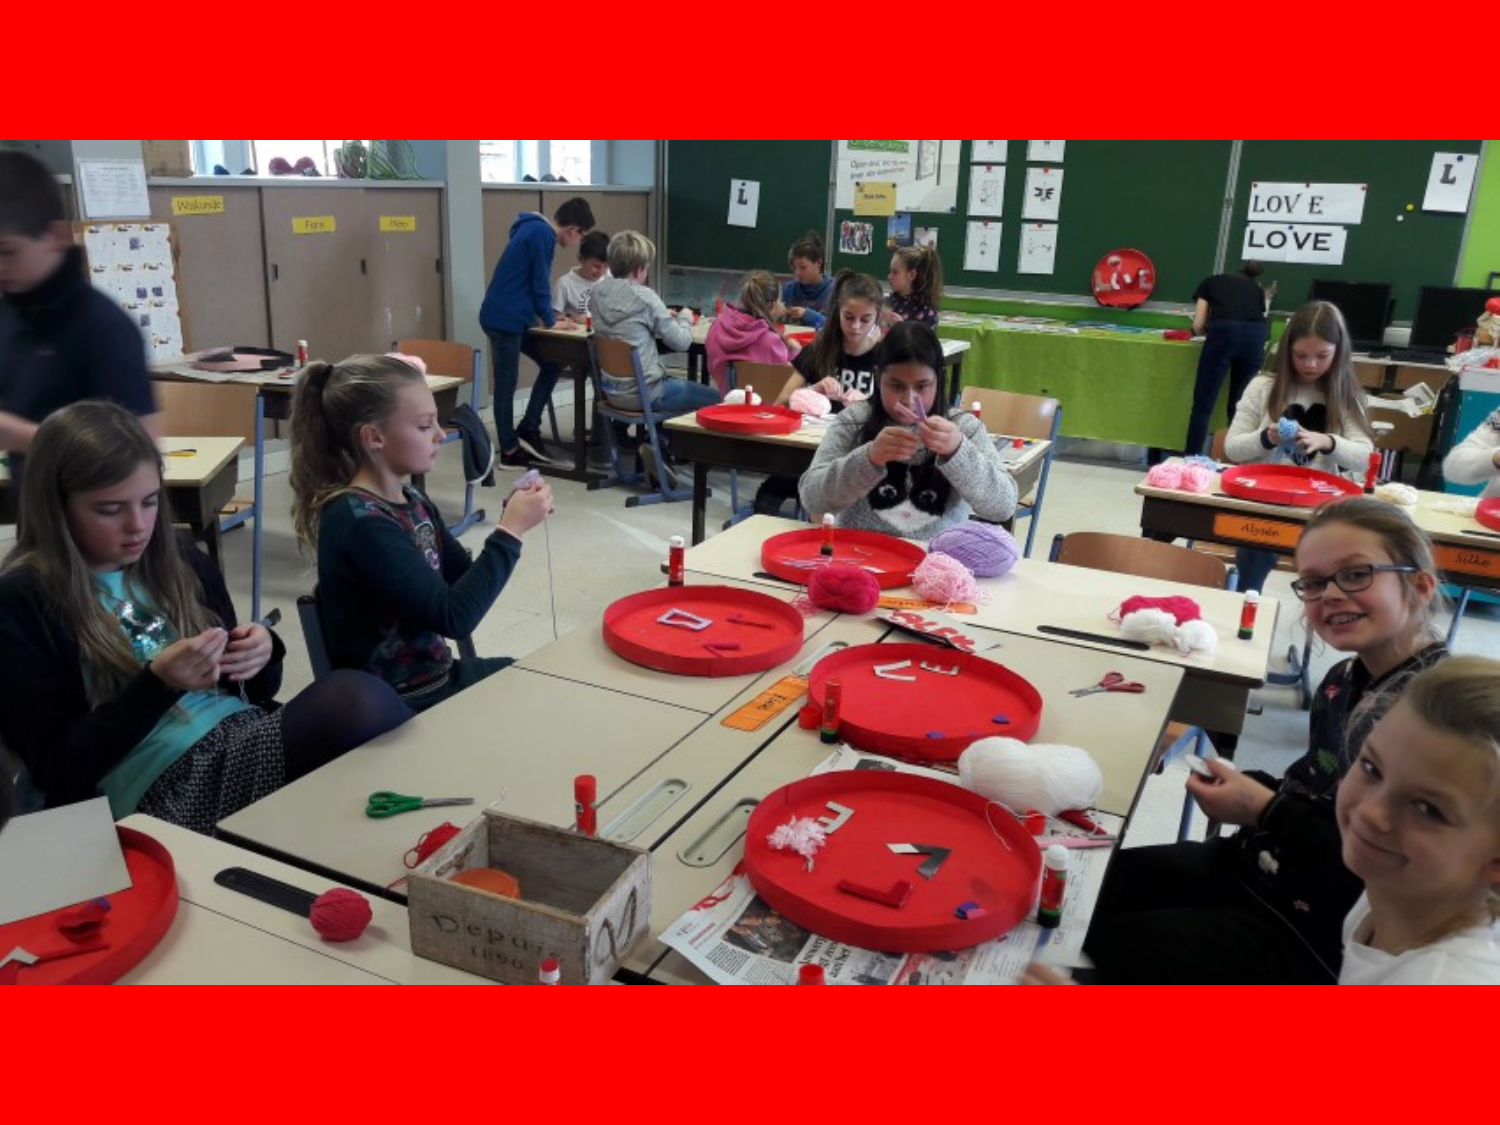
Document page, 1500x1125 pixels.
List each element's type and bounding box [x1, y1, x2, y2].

picture [0, 140, 1500, 985]
